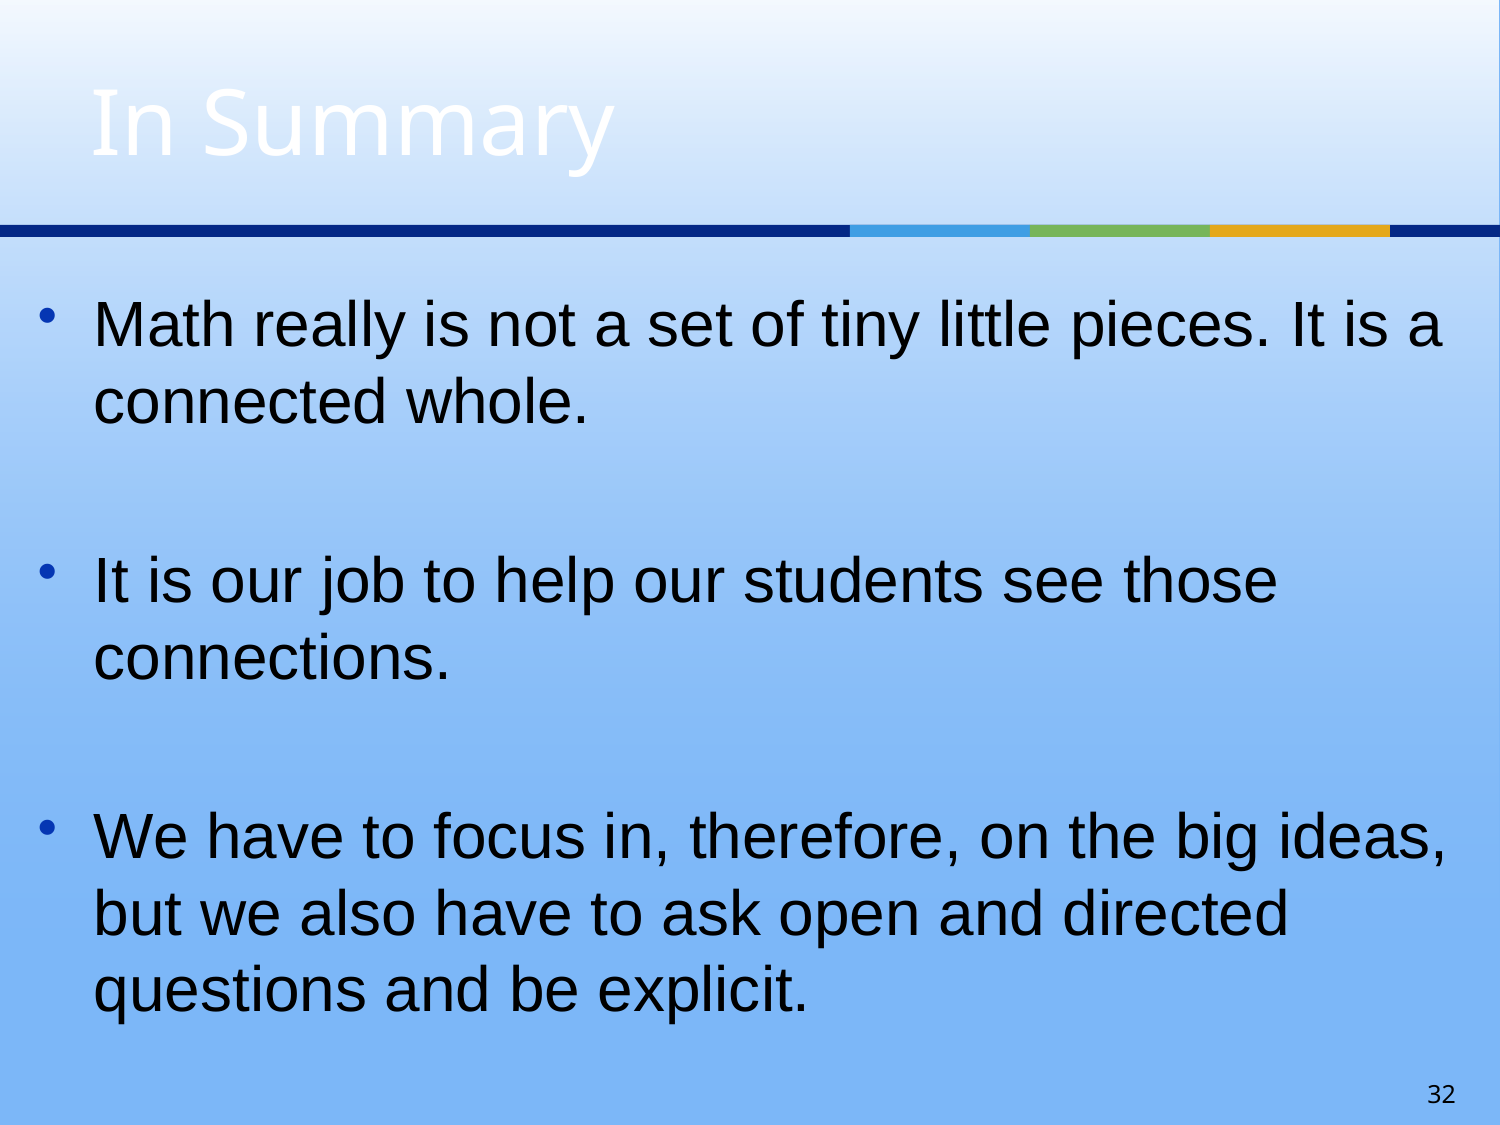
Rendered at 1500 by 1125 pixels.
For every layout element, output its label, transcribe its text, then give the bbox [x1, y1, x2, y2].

title In Summary [75, 24, 1425, 213]
slide_number 32 [1412, 1065, 1500, 1125]
text_box Math really is not a set of tiny little pieces. It is a connected whole. It is our job to help our students see those connections. We have to focus in, therefore, on the big ideas, but we also have to ask open and directed questions and be explicit. [24, 274, 1475, 1038]
